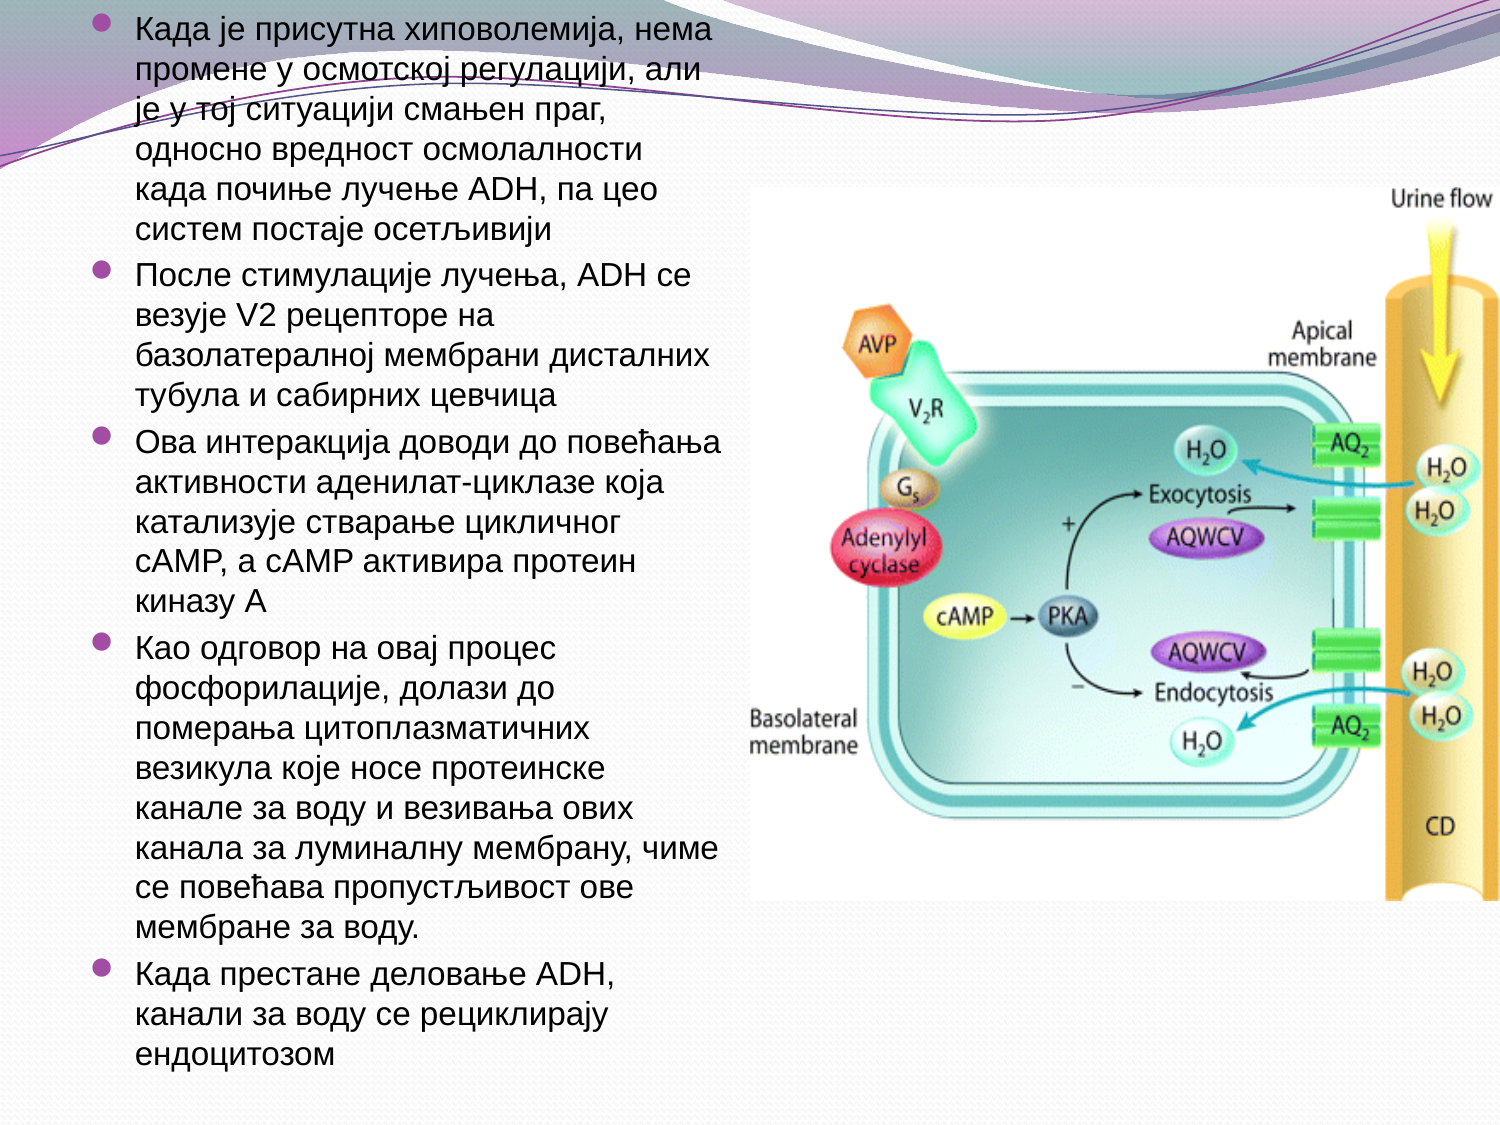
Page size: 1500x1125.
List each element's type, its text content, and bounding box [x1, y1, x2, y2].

list Када је присутна хиповолемија, нема промене у осмотској регулацији, али је у тој ситуацији смањен праг, односно вредност осмолалности када почиње лучење АDH, па цео систем постаје осетљивији После стимулације лучења, АDH се везује V2 рецепторе на базолатералној мембрани дисталних тубула и сабирних цевчица Ова интеракција доводи до повећања активности аденилат-циклазе која катализује стварање цикличног cАМP, а cАМP активира протеин киназу А Као одговор на овај процес фосфорилације, долази до померања цитоплазматичних везикула које носе протеинске канале за воду и везивања ових канала за луминалну мембрану, чиме се повећава пропустљивост ове мембране за воду. Када престане деловање АDH, канали за воду се рециклирају ендоцитозом [75, 0, 739, 1102]
picture [749, 187, 1500, 901]
